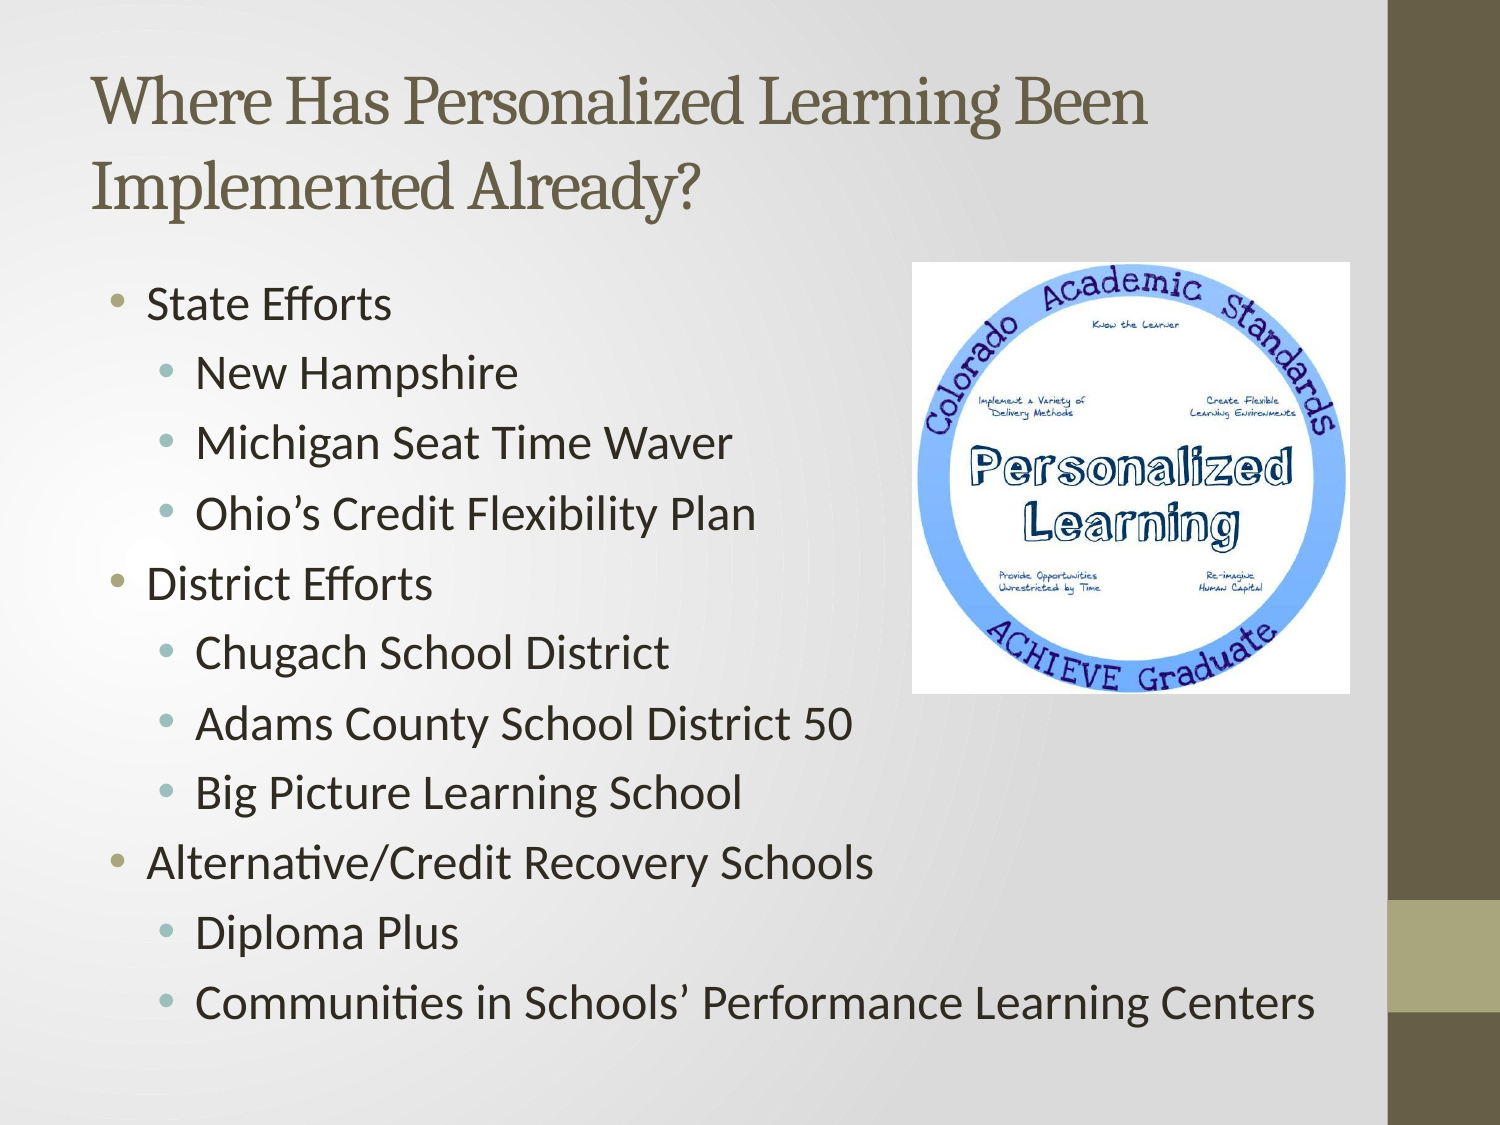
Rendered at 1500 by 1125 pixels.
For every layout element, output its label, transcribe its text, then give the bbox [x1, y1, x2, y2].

picture [911, 261, 1351, 694]
list State Efforts New Hampshire Michigan Seat Time Waver Ohio’s Credit Flexibility Plan District Efforts Chugach School District Adams County School District 50 Big Picture Learning School Alternative/Credit Recovery Schools Diploma Plus Communities in Schools’ Performance Learning Centers [75, 262, 1425, 1075]
title Where Has Personalized Learning Been Implemented Already? [75, 45, 1325, 233]
